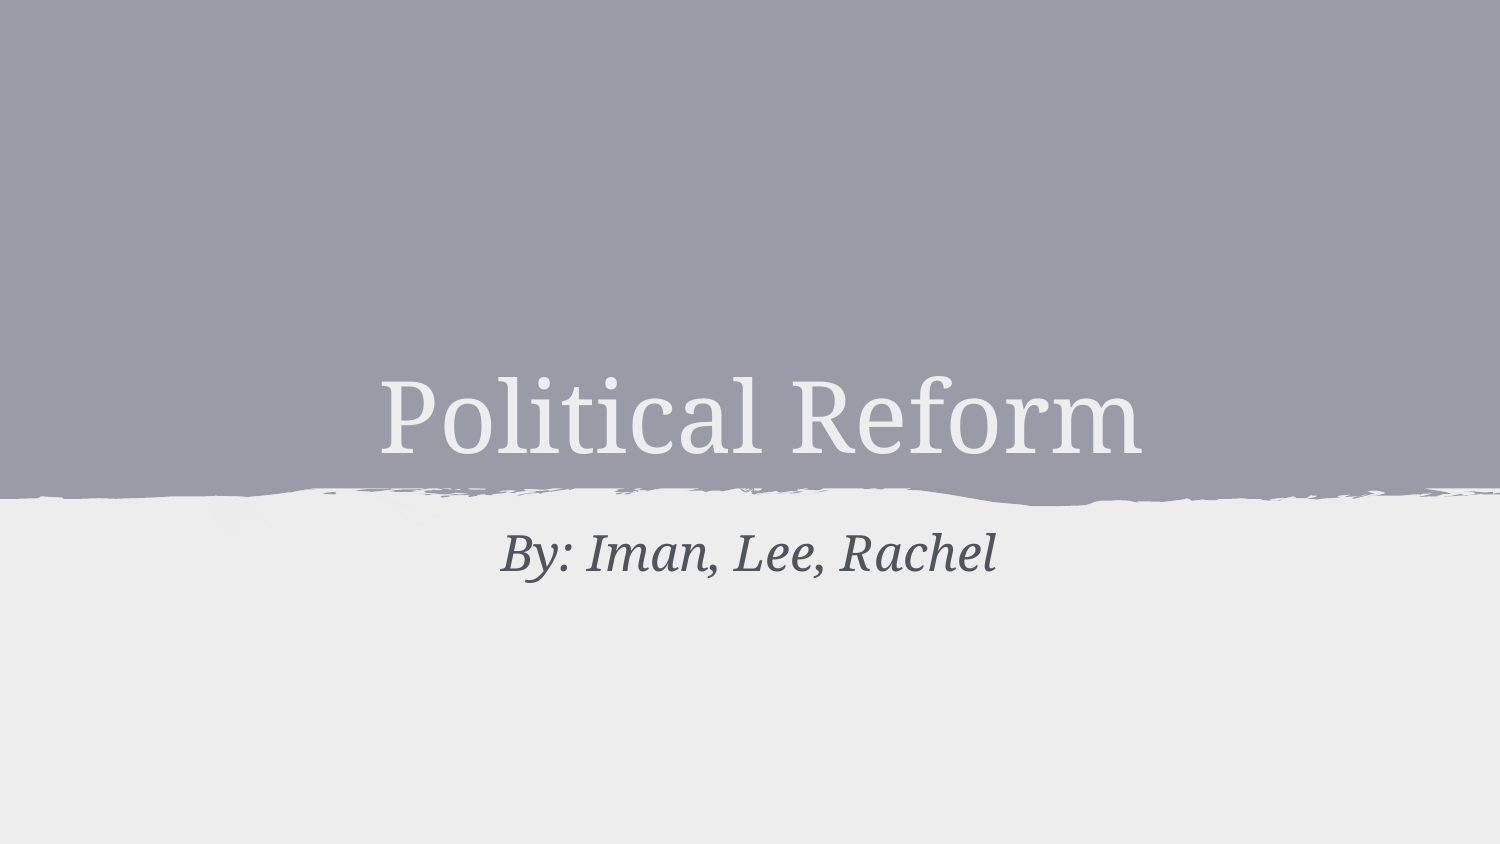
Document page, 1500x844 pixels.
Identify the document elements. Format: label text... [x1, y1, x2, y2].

title Political Reform [112, 285, 1388, 489]
subtitle By: Iman, Lee, Rachel [112, 506, 1388, 615]
